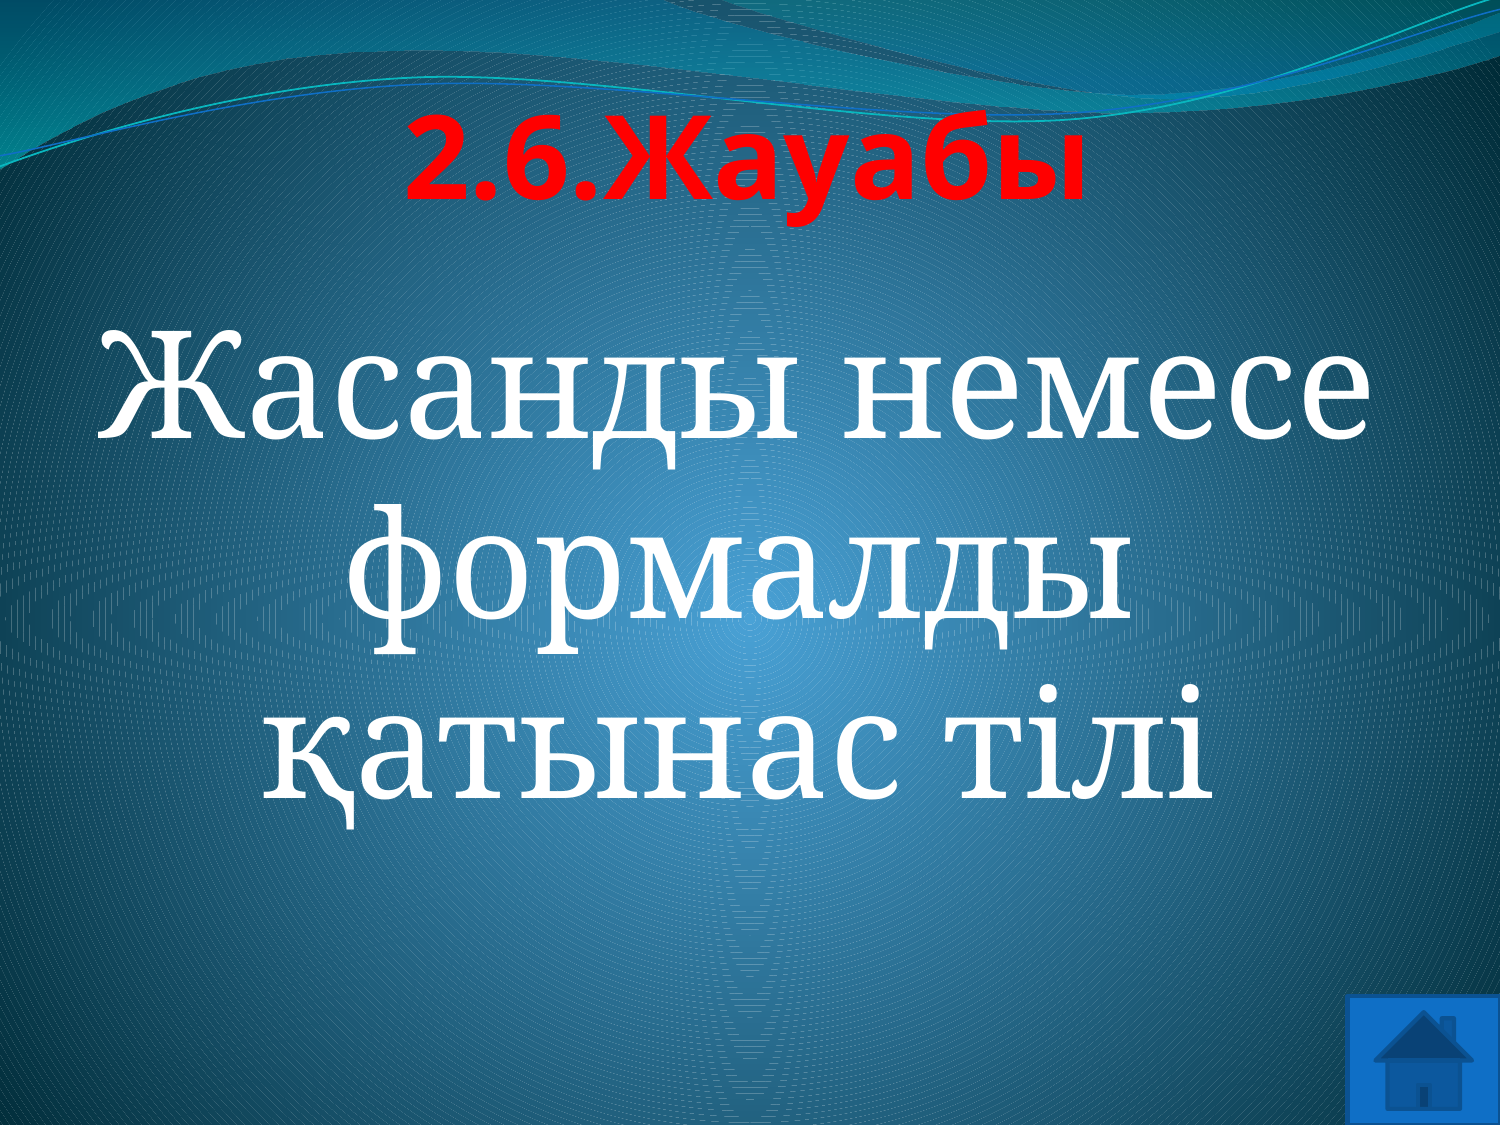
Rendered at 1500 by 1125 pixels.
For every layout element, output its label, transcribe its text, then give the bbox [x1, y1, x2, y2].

text_box [1345, 994, 1500, 1125]
text_box Жасанды немесе формалды қатынас тілі [46, 281, 1430, 836]
title 2.6.Жауабы [105, 70, 1394, 223]
